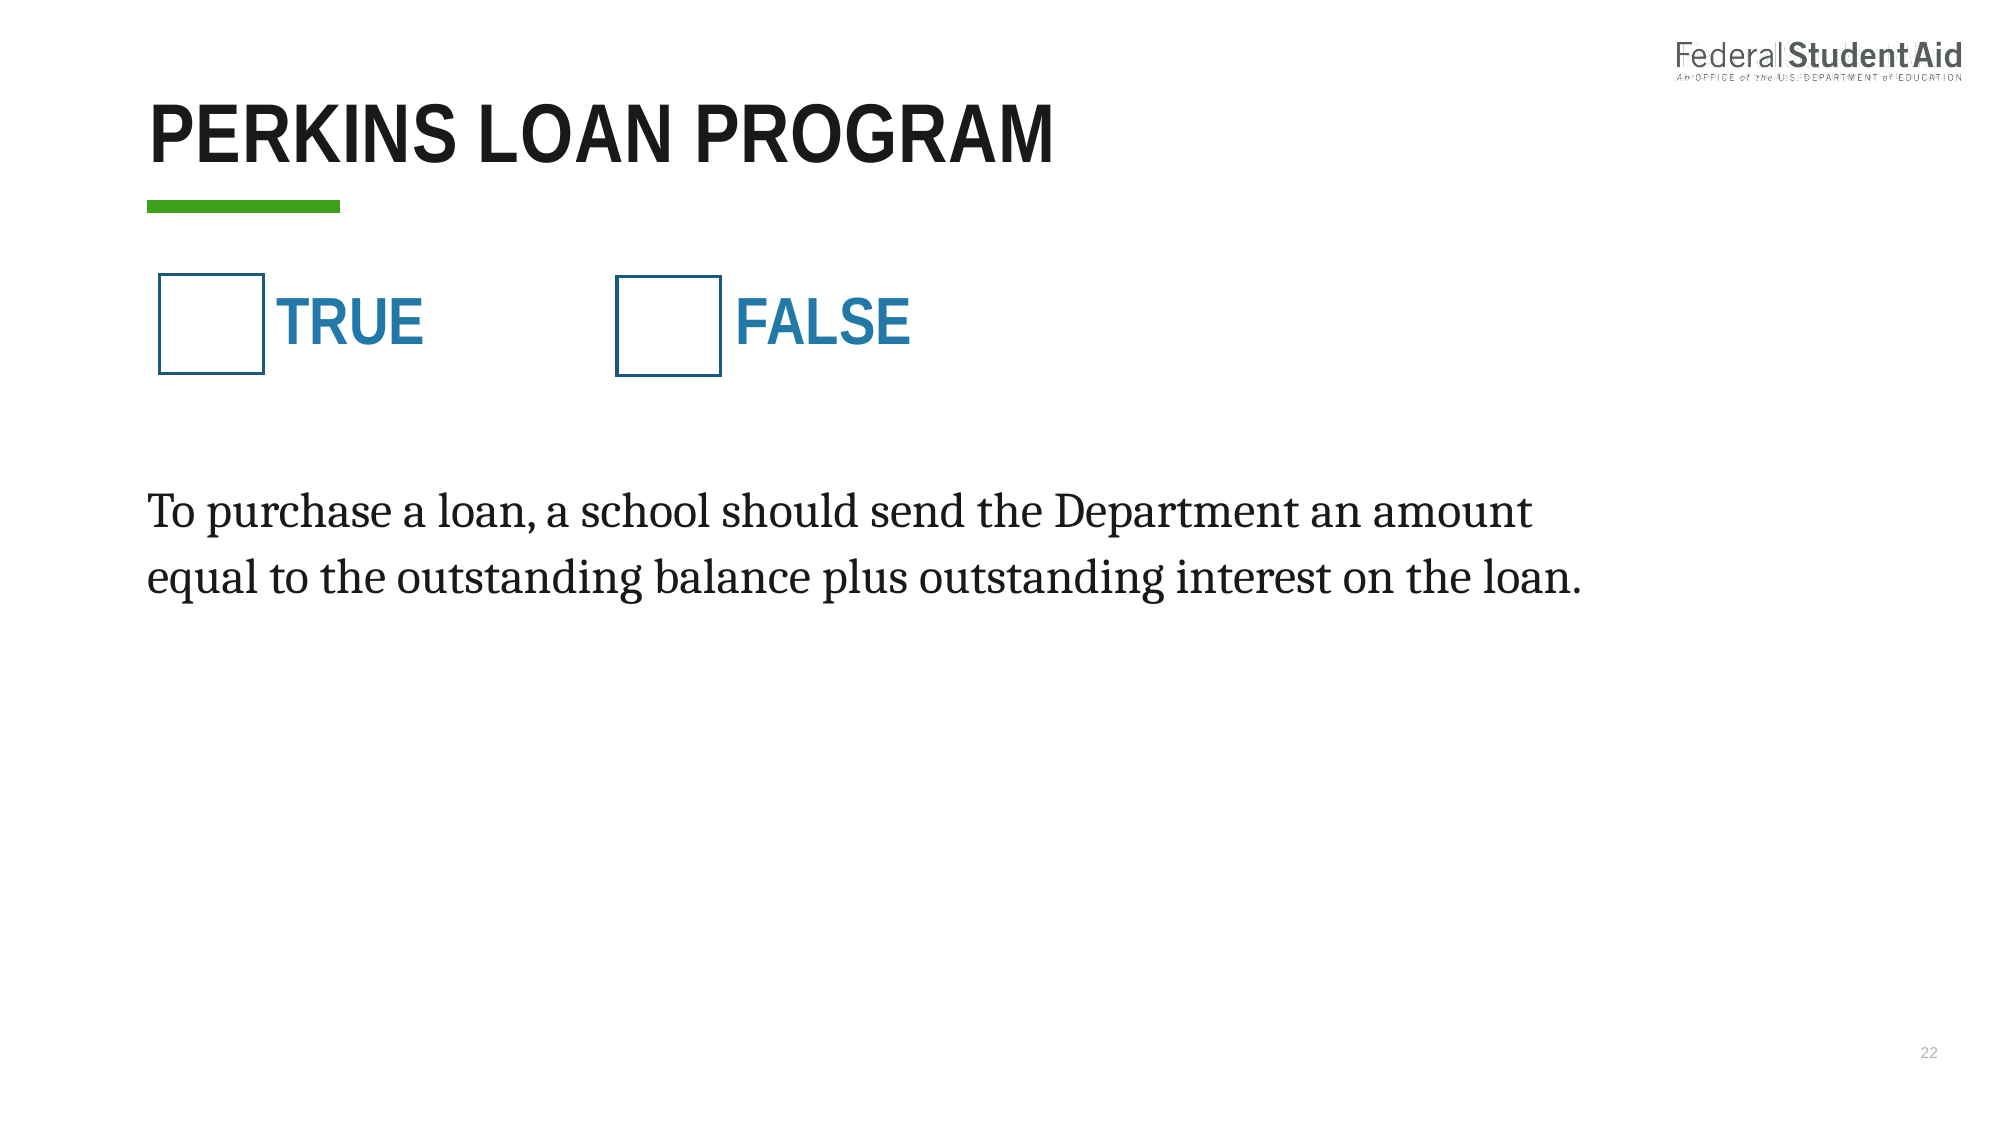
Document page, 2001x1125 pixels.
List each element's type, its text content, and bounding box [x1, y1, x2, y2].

slide_number 22 [1920, 1042, 1986, 1094]
list True false [149, 287, 932, 387]
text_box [159, 274, 721, 376]
list To purchase a loan, a school should send the Department an amount equal to the outstanding balance plus outstanding interest on the loan. [147, 463, 1606, 878]
title Perkins loan program [149, 57, 1606, 189]
picture [1651, 16, 1986, 106]
